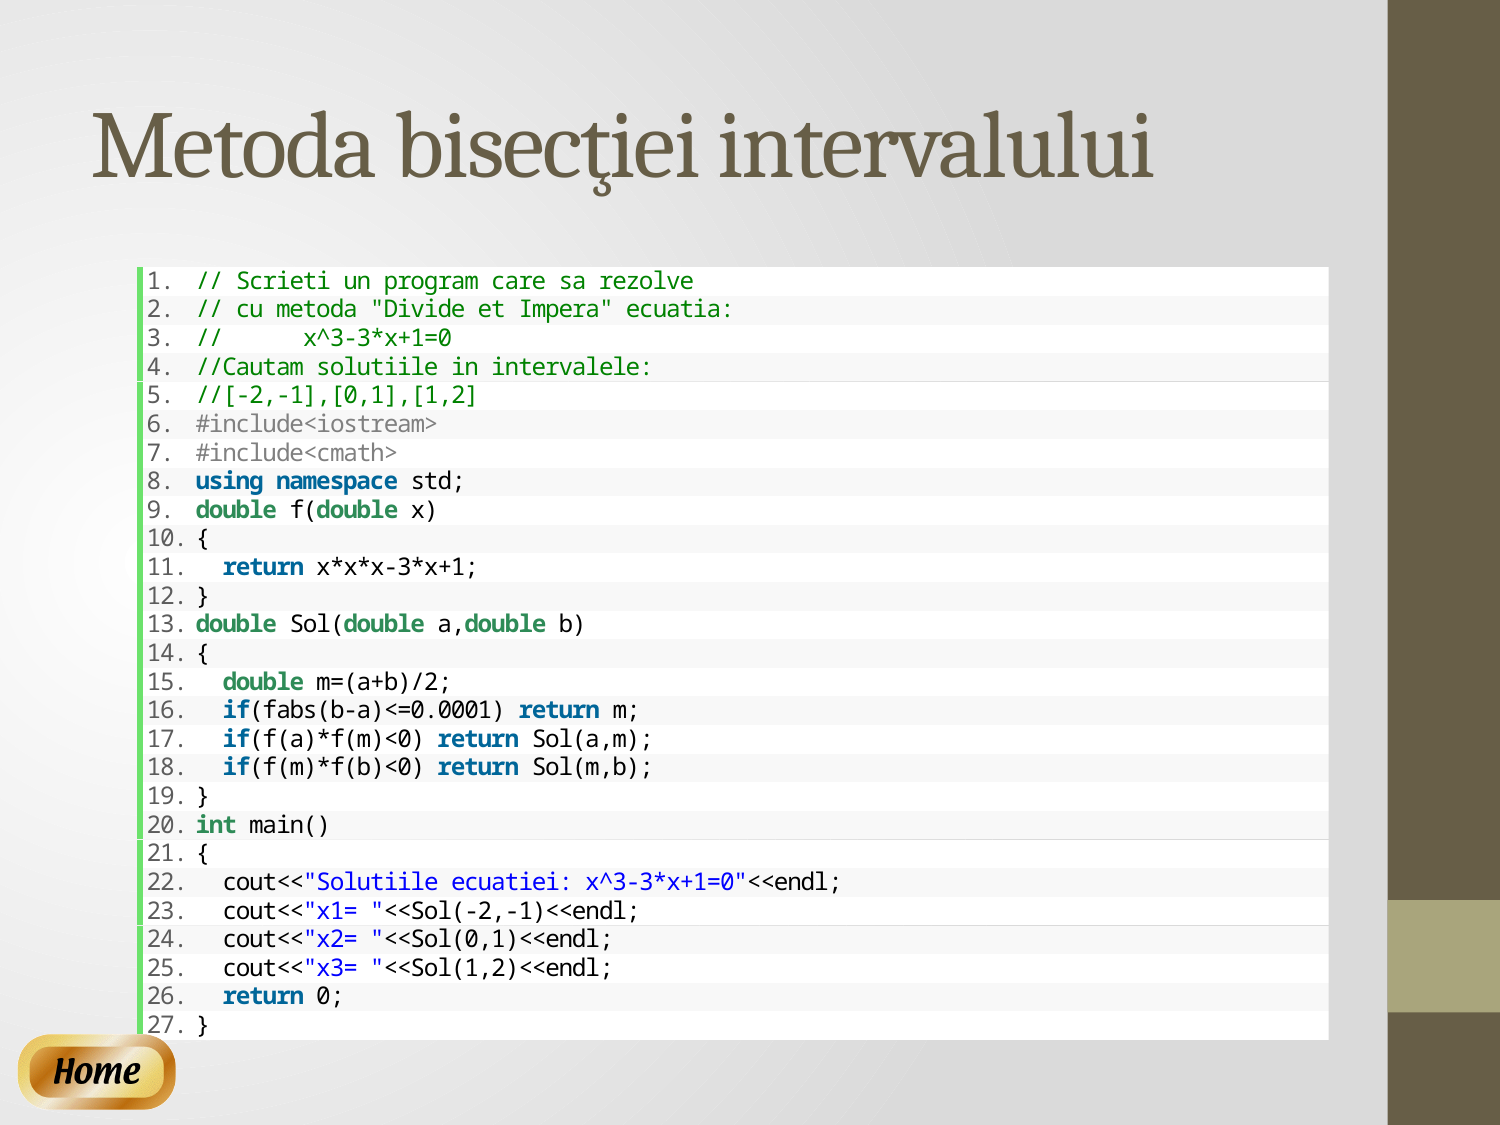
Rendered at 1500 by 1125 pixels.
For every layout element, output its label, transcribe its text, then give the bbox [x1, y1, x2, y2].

title Metoda bisecţiei intervalului [75, 45, 1325, 233]
picture [17, 1034, 177, 1110]
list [103, 266, 1330, 1068]
